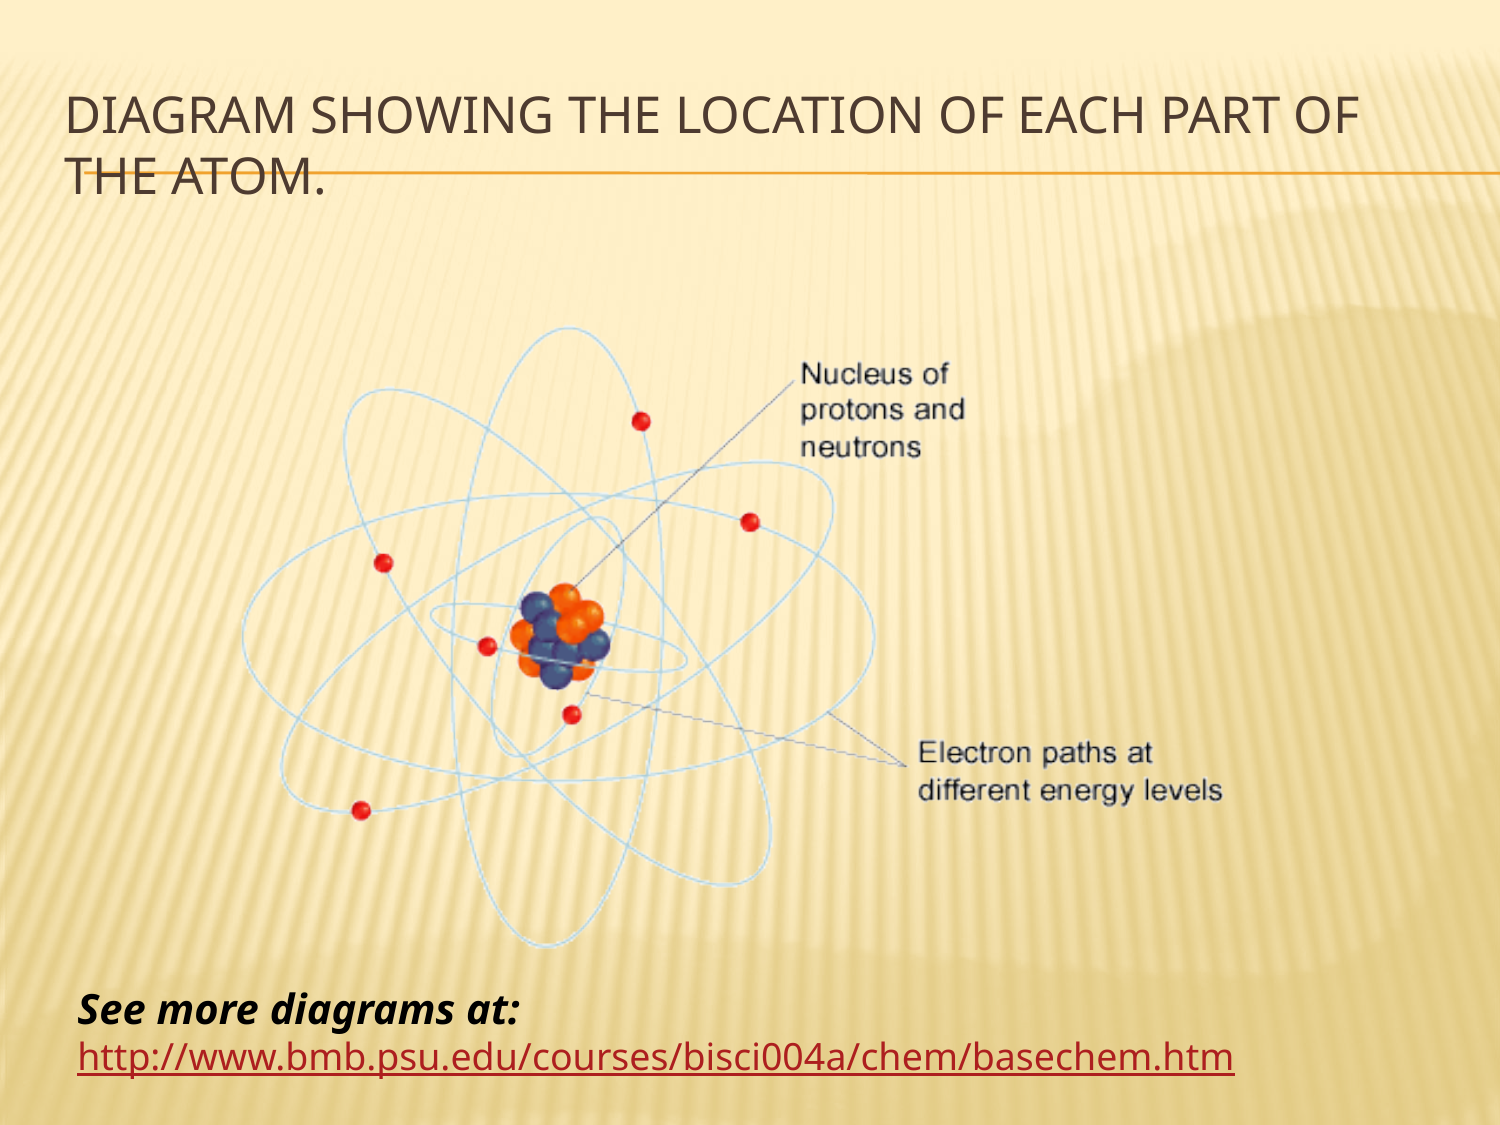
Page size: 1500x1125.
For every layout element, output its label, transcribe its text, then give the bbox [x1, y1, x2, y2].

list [199, 199, 1288, 983]
title Diagram showing the location of each part of the atom. [50, 75, 1475, 213]
text_box See more diagrams at: http://www.bmb.psu.edu/courses/bisci004a/chem/basechem.htm [62, 975, 1388, 1091]
